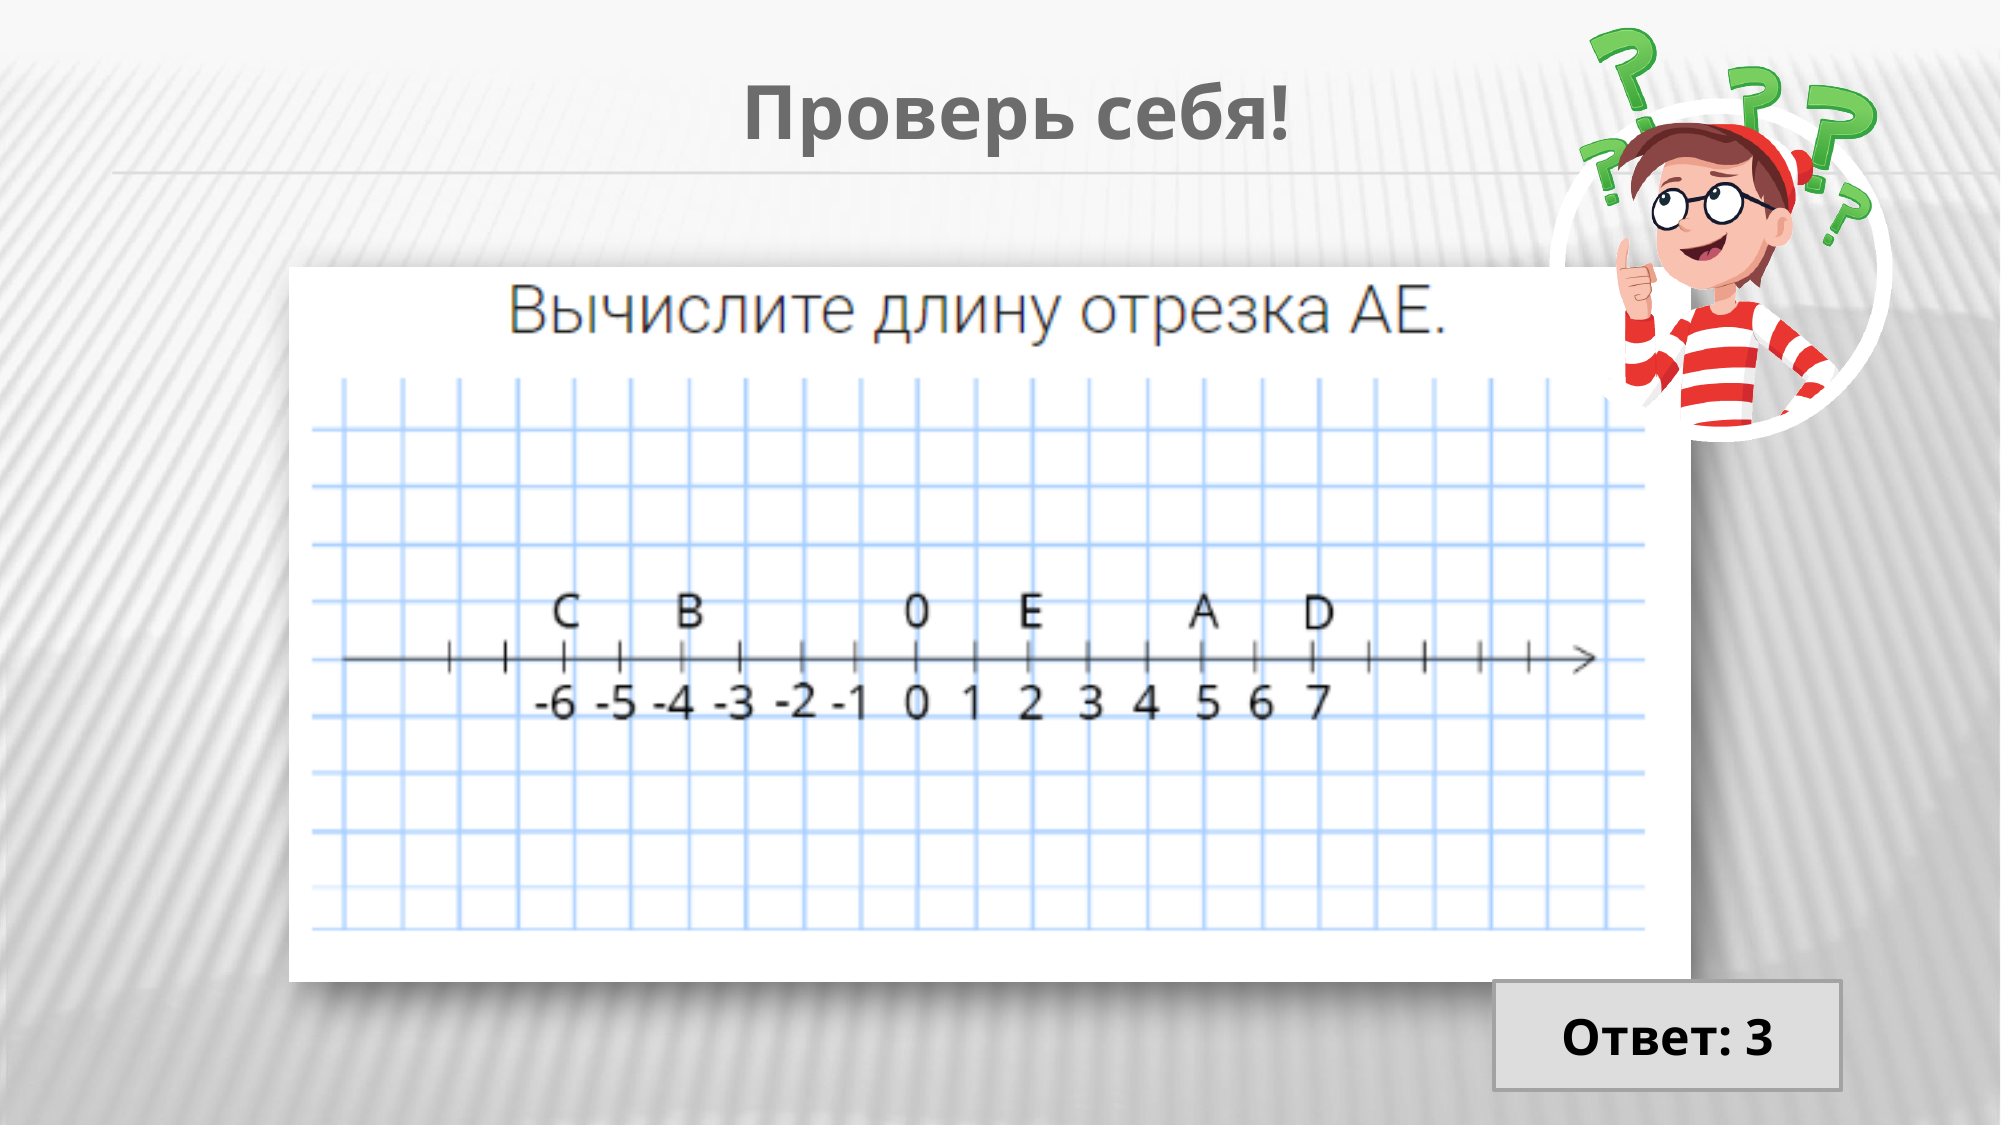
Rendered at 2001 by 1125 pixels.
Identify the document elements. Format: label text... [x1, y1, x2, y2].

title Проверь себя! [66, 40, 1439, 178]
text_box Ответ: 3 [1492, 979, 1843, 1092]
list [289, 266, 1692, 982]
picture [1449, 0, 2000, 503]
